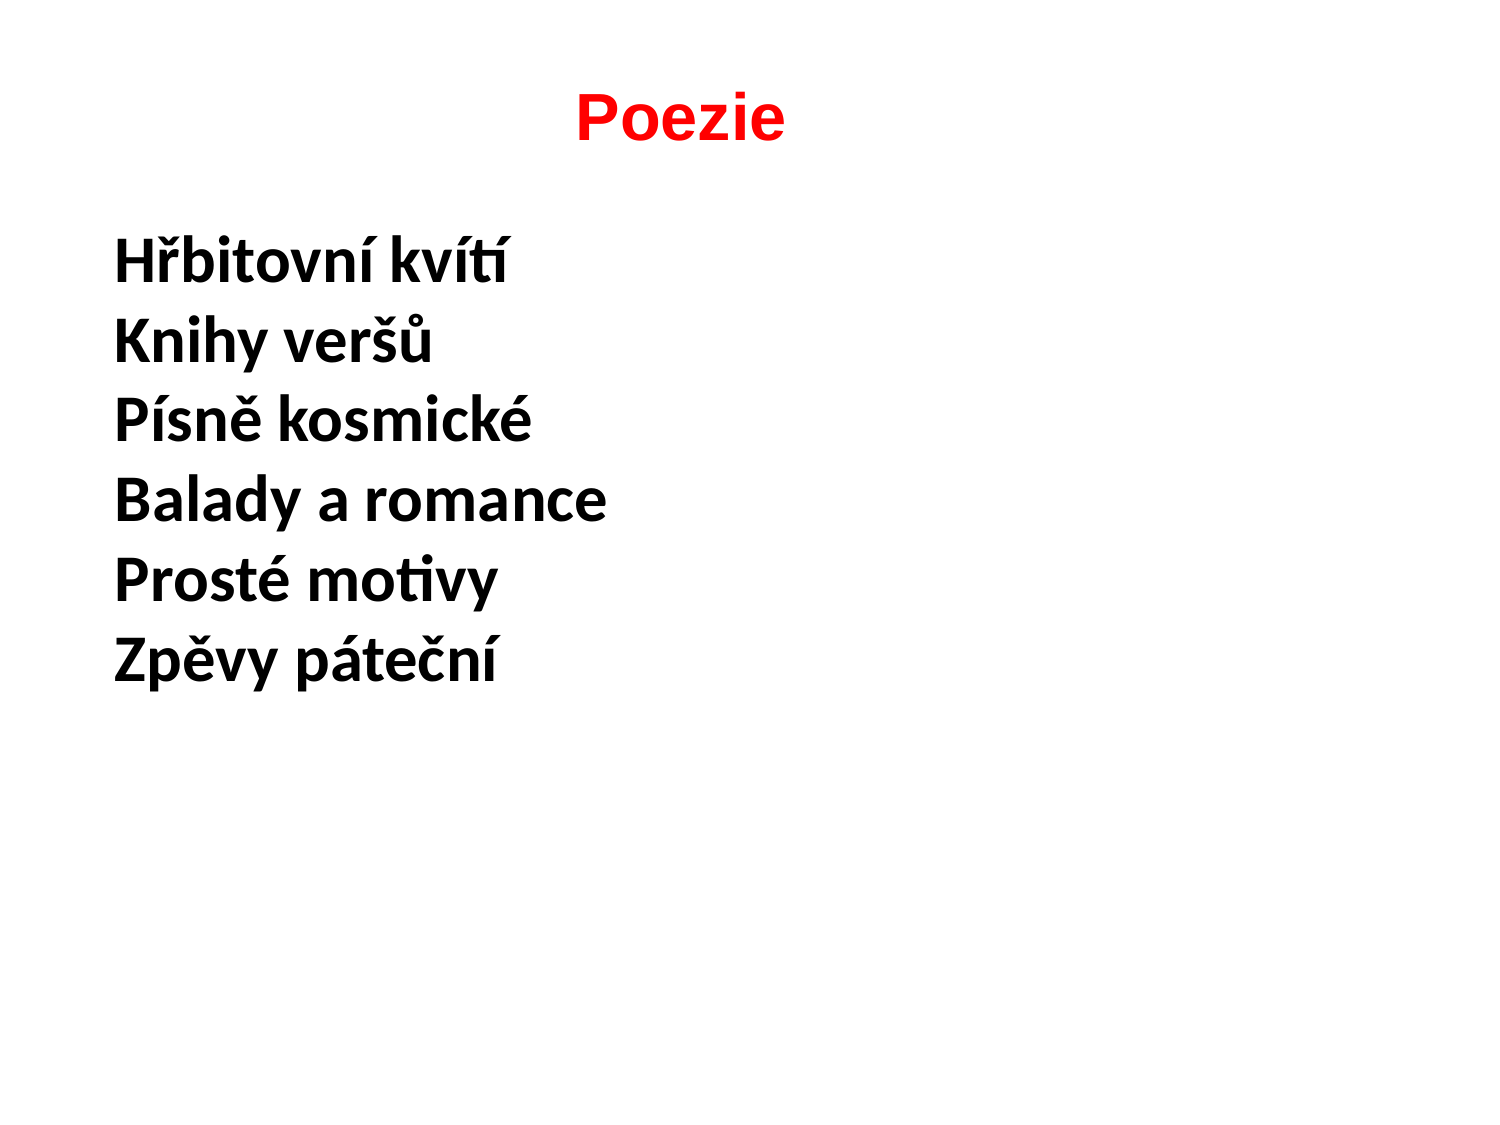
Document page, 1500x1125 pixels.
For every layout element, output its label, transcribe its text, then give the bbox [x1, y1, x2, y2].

text_box Hřbitovní kvítí Knihy veršů Písně kosmické Balady a romance Prosté motivy Zpěvy páteční [100, 207, 1406, 703]
text_box Poezie [560, 66, 821, 161]
